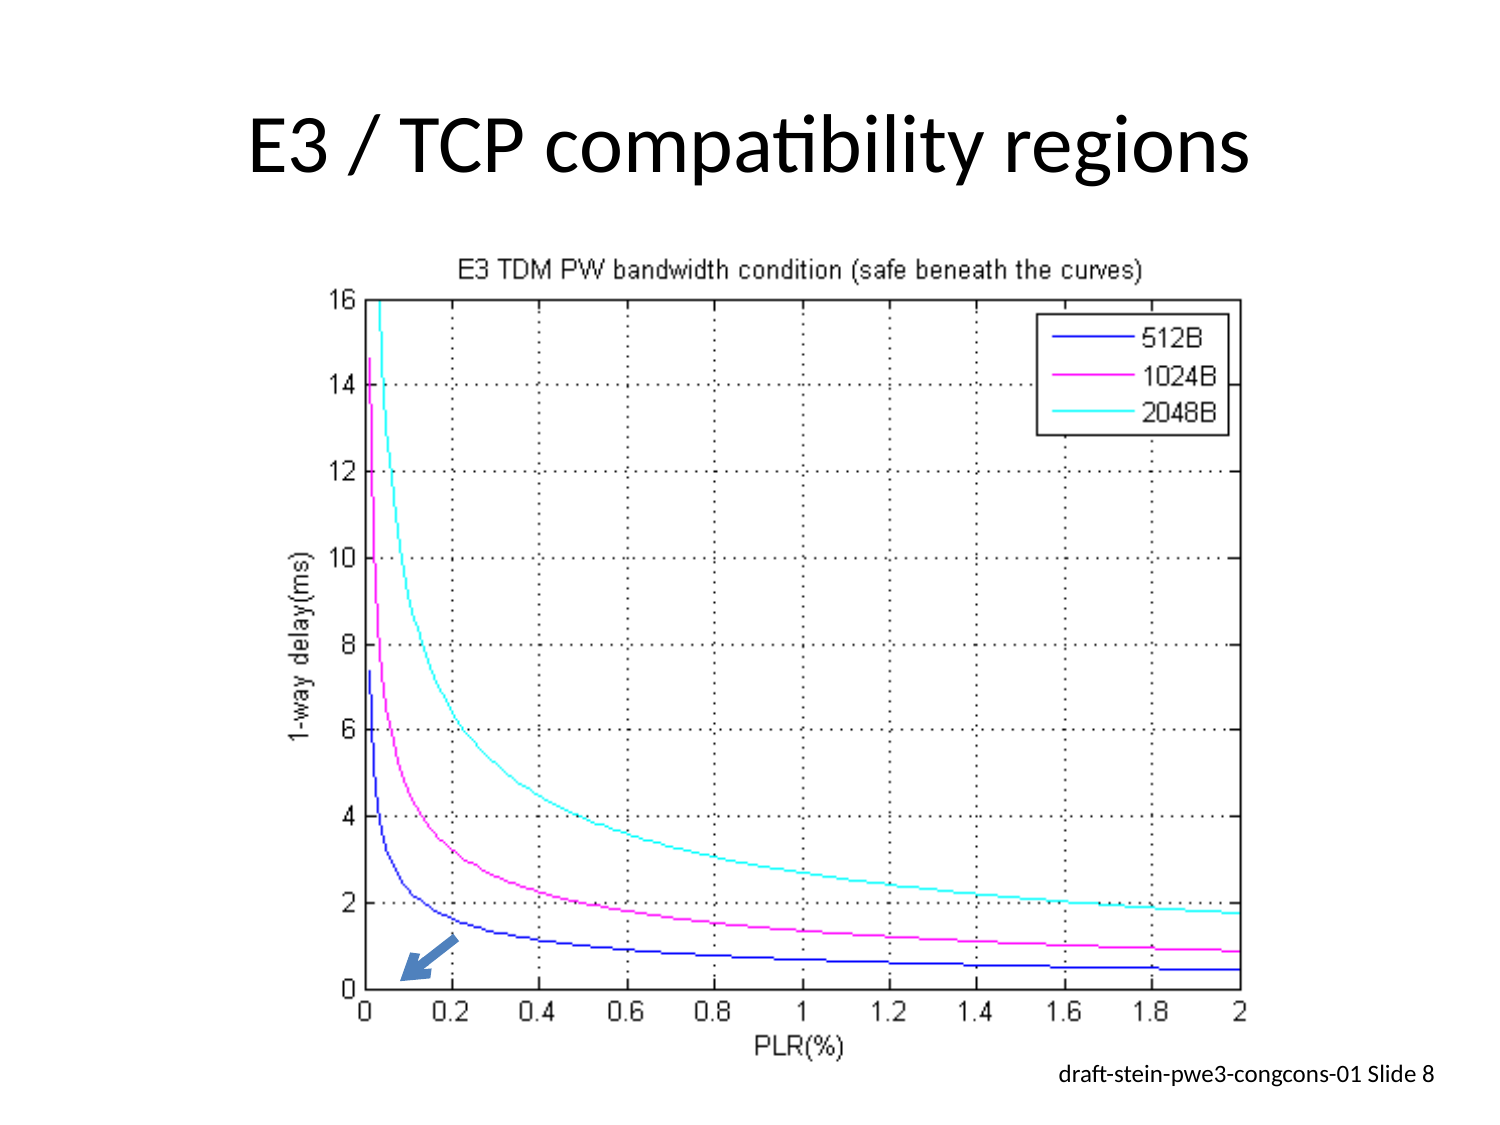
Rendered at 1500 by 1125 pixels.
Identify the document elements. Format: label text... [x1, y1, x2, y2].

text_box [399, 937, 457, 982]
title E3 / TCP compatibility regions [75, 45, 1425, 233]
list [218, 235, 1347, 1082]
slide_number draft-stein-pwe3-congcons-01 Slide 8 [1043, 1042, 1457, 1103]
